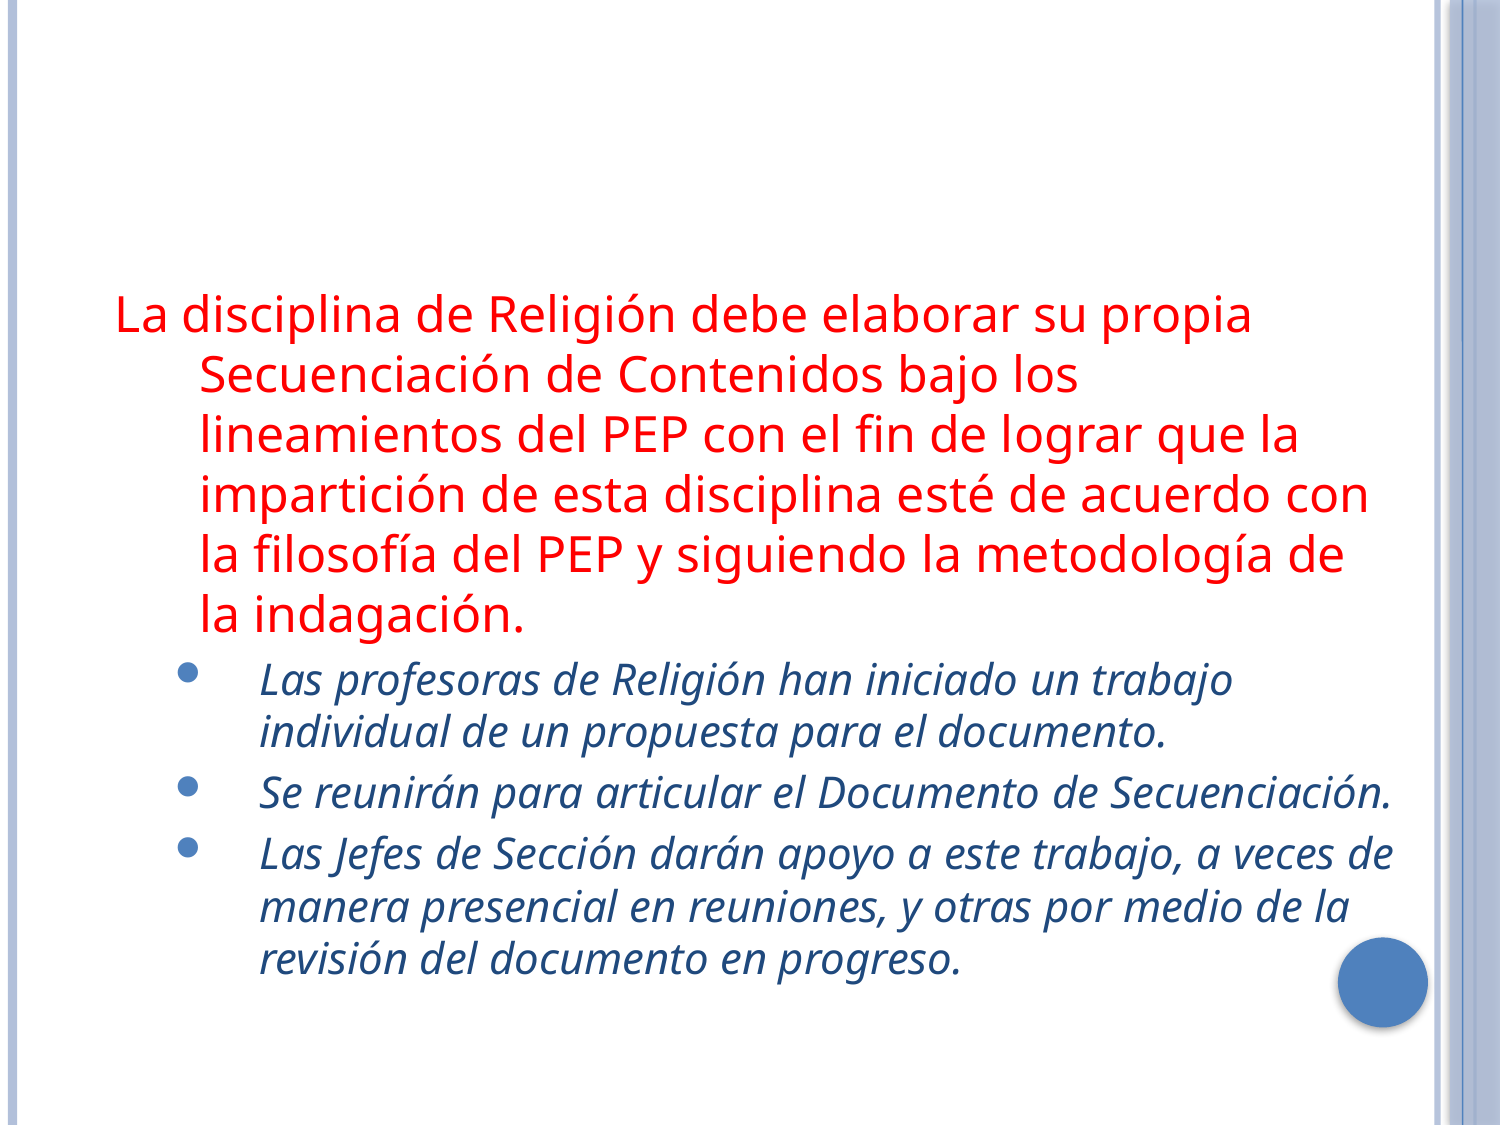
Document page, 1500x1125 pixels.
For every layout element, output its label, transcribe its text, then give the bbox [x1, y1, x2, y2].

list La disciplina de Religión debe elaborar su propia Secuenciación de Contenidos bajo los lineamientos del PEP con el fin de lograr que la impartición de esta disciplina esté de acuerdo con la filosofía del PEP y siguiendo la metodología de la indagación. Las profesoras de Religión han iniciado un trabajo individual de un propuesta para el documento. Se reunirán para articular el Documento de Secuenciación. Las Jefes de Sección darán apoyo a este trabajo, a veces de manera presencial en reuniones, y otras por medio de la revisión del documento en progreso. [99, 275, 1413, 1038]
